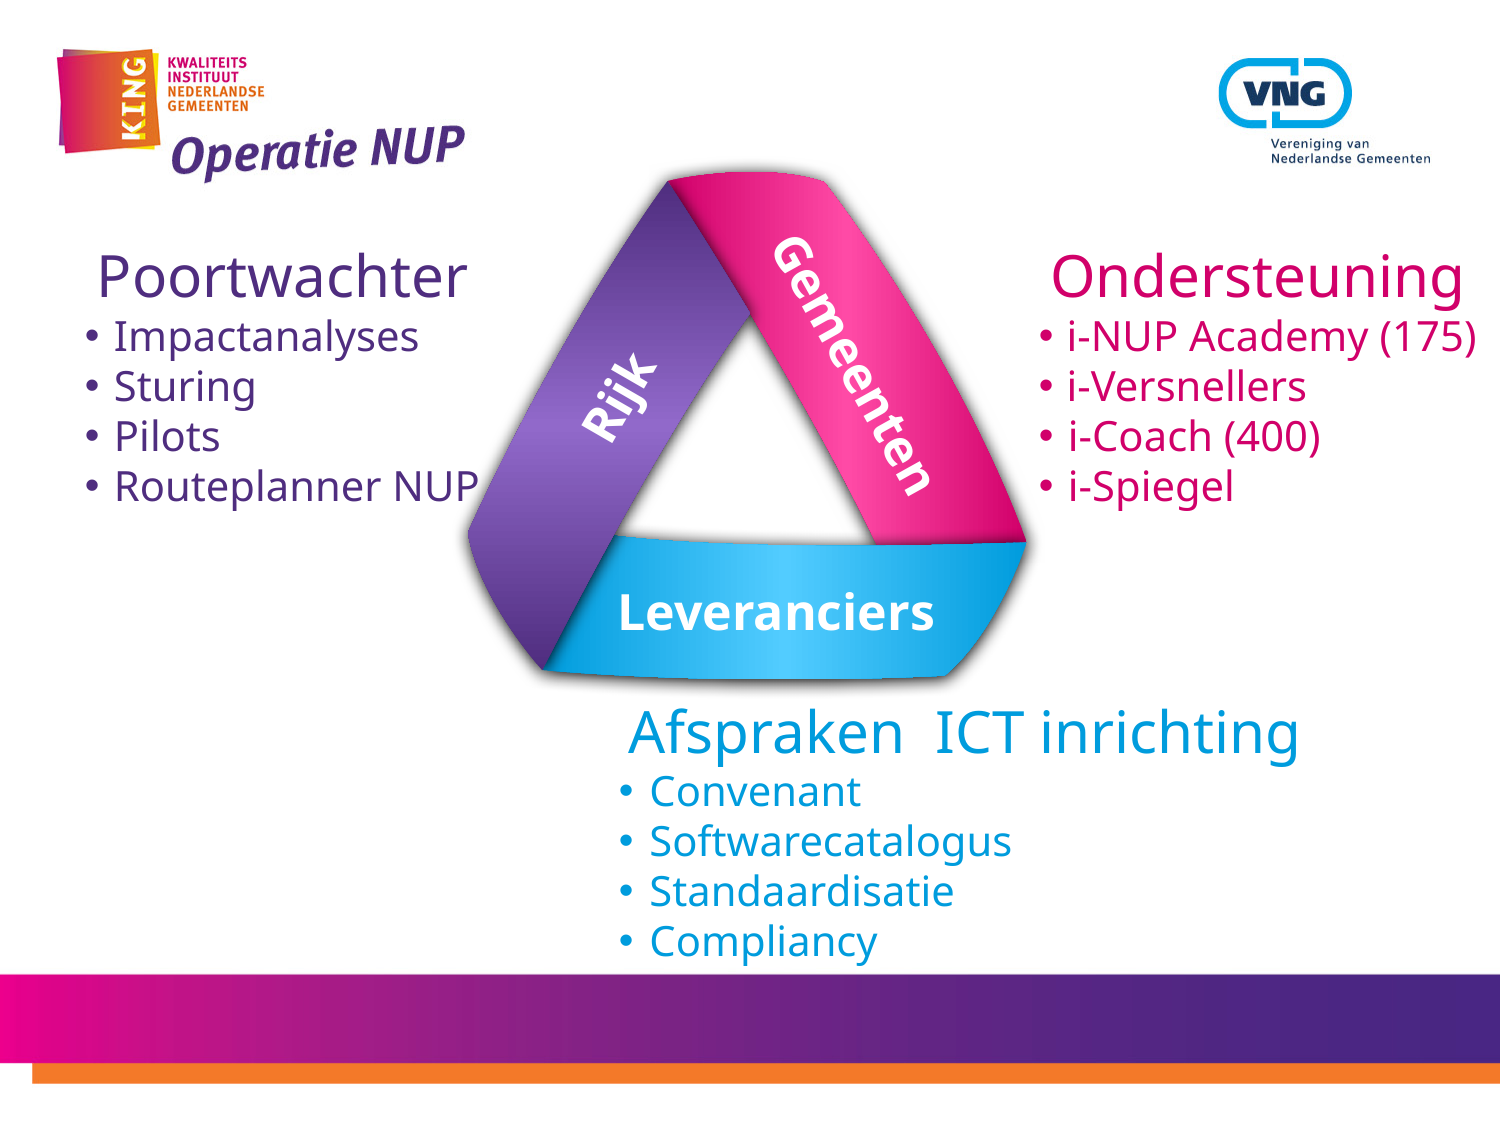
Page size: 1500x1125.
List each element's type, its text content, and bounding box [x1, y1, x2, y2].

text_box i-NUP Academy (175) i-Versnellers i-Coach (400) i-Spiegel [1032, 302, 1492, 568]
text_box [467, 159, 1028, 688]
text_box Poortwachter [82, 231, 462, 317]
text_box Convenant Softwarecatalogus Standaardisatie Compliancy [604, 757, 1028, 973]
text_box Afspraken ICT inrichting [614, 688, 1317, 773]
text_box Ondersteuning [1035, 231, 1480, 317]
picture [0, 0, 1500, 1125]
text_box Impactanalyses Sturing Pilots Routeplanner NUP [70, 302, 462, 518]
